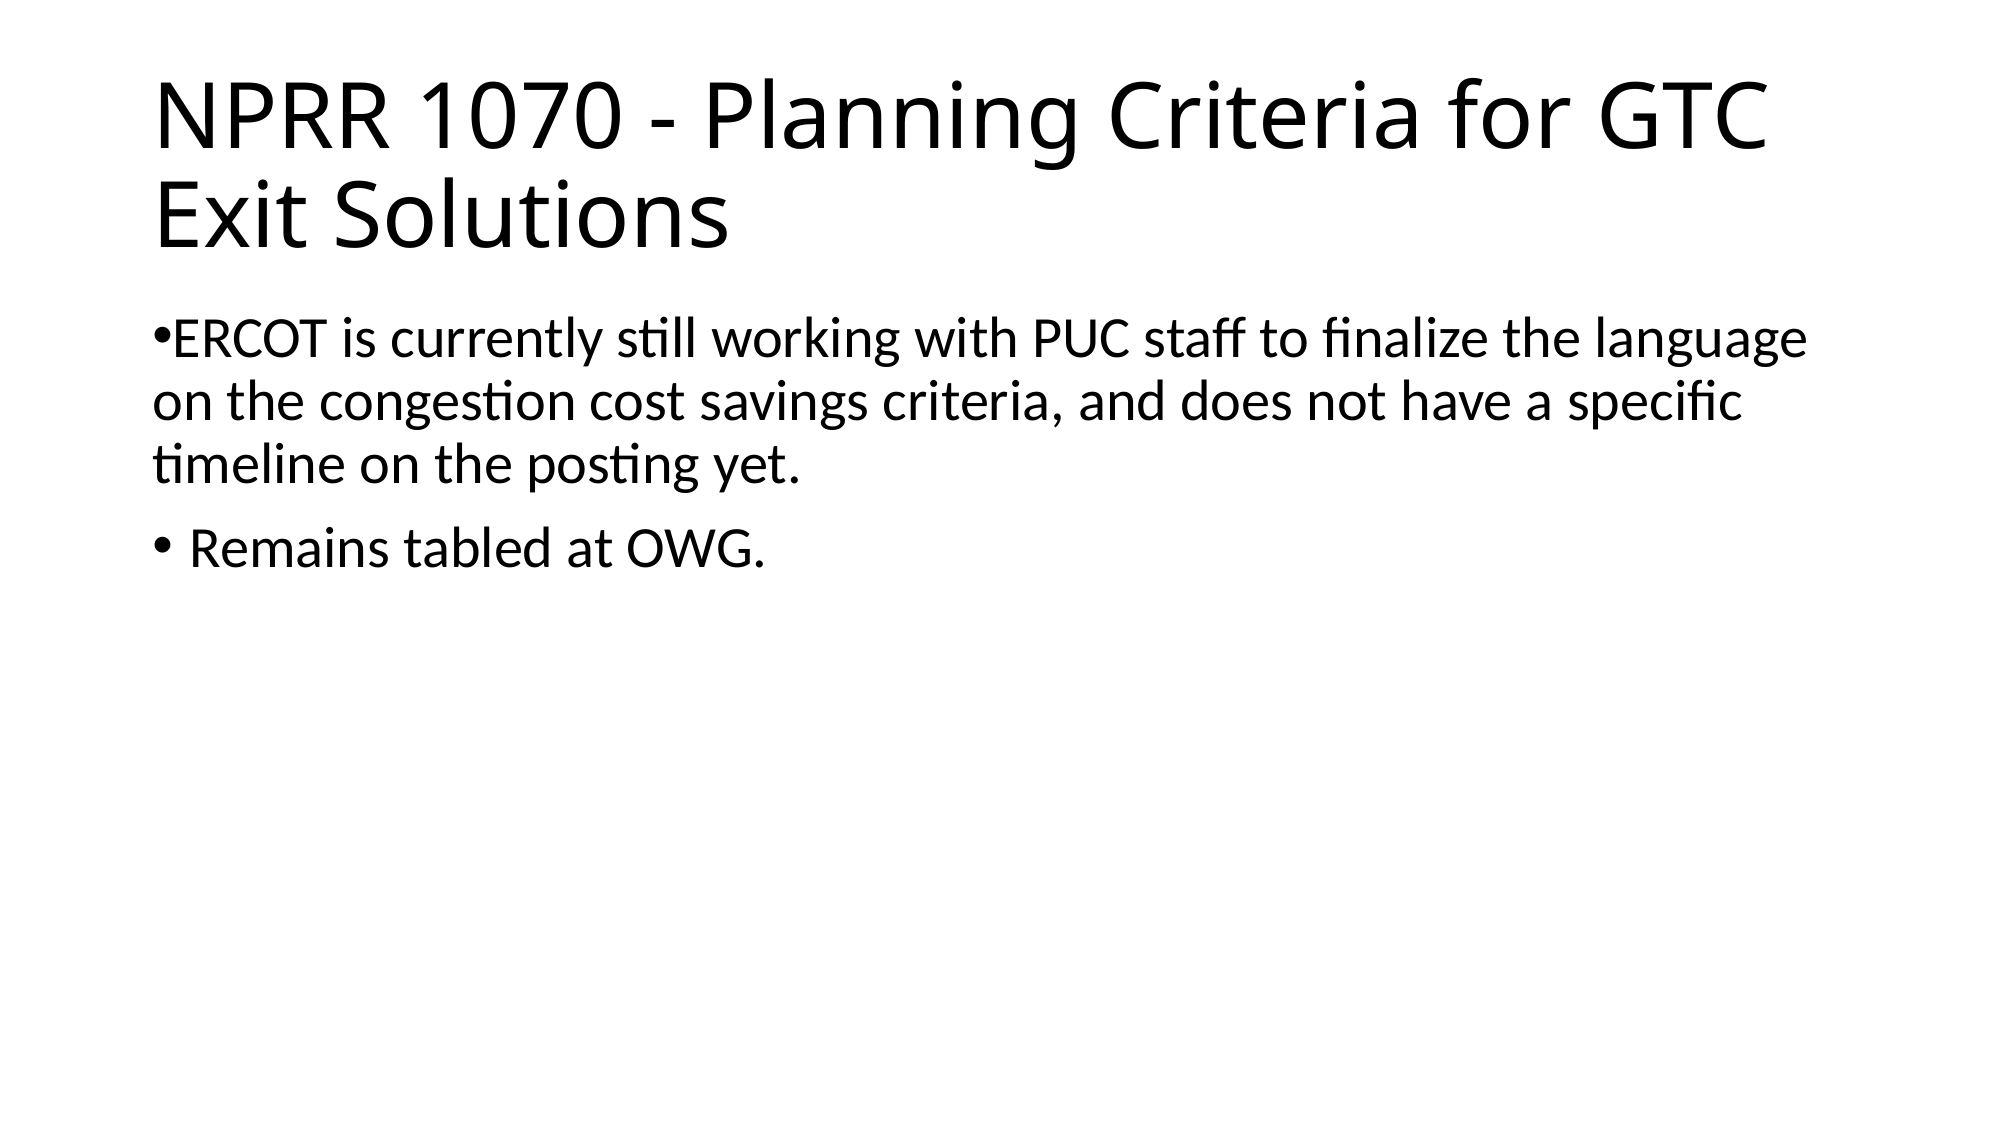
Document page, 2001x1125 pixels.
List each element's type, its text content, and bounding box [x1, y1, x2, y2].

list ERCOT is currently still working with PUC staff to finalize the language on the congestion cost savings criteria, and does not have a specific timeline on the posting yet. Remains tabled at OWG. [137, 299, 1863, 1014]
title NPRR 1070 - Planning Criteria for GTC Exit Solutions [137, 59, 1863, 278]
